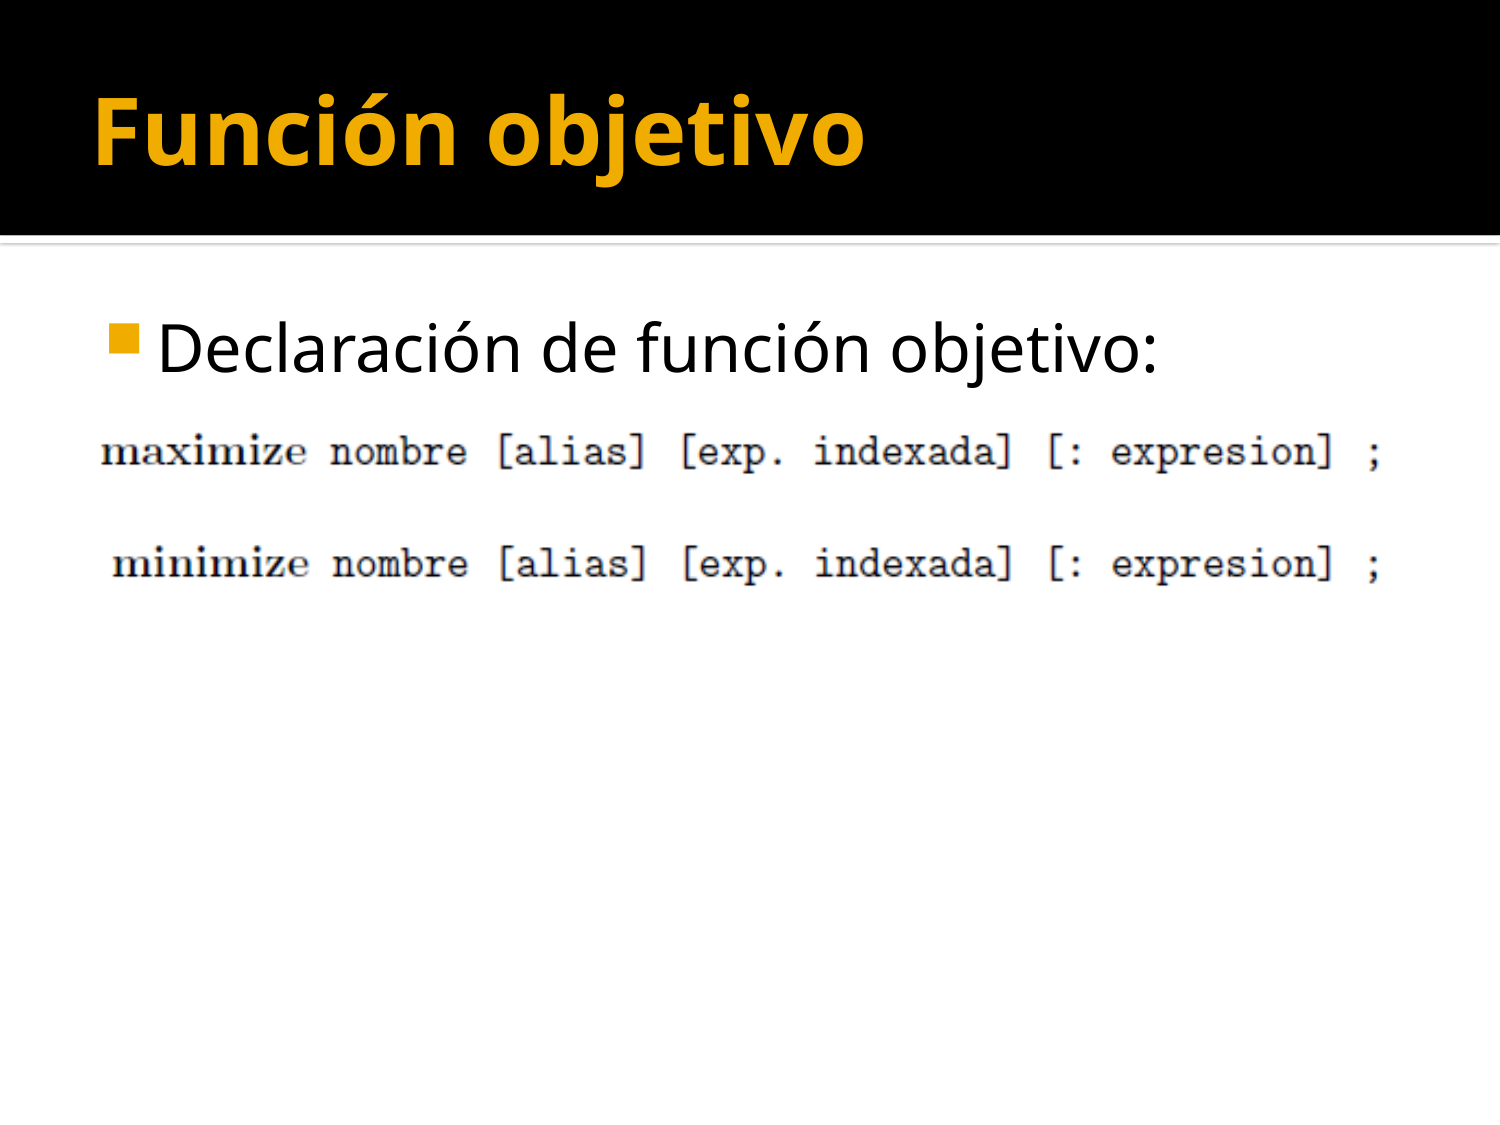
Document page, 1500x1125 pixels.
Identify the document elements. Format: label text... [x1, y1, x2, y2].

picture [100, 425, 1388, 483]
picture [105, 535, 1388, 595]
list Declaración de función objetivo: [75, 291, 1425, 1050]
title Función objetivo [75, 25, 1425, 231]
